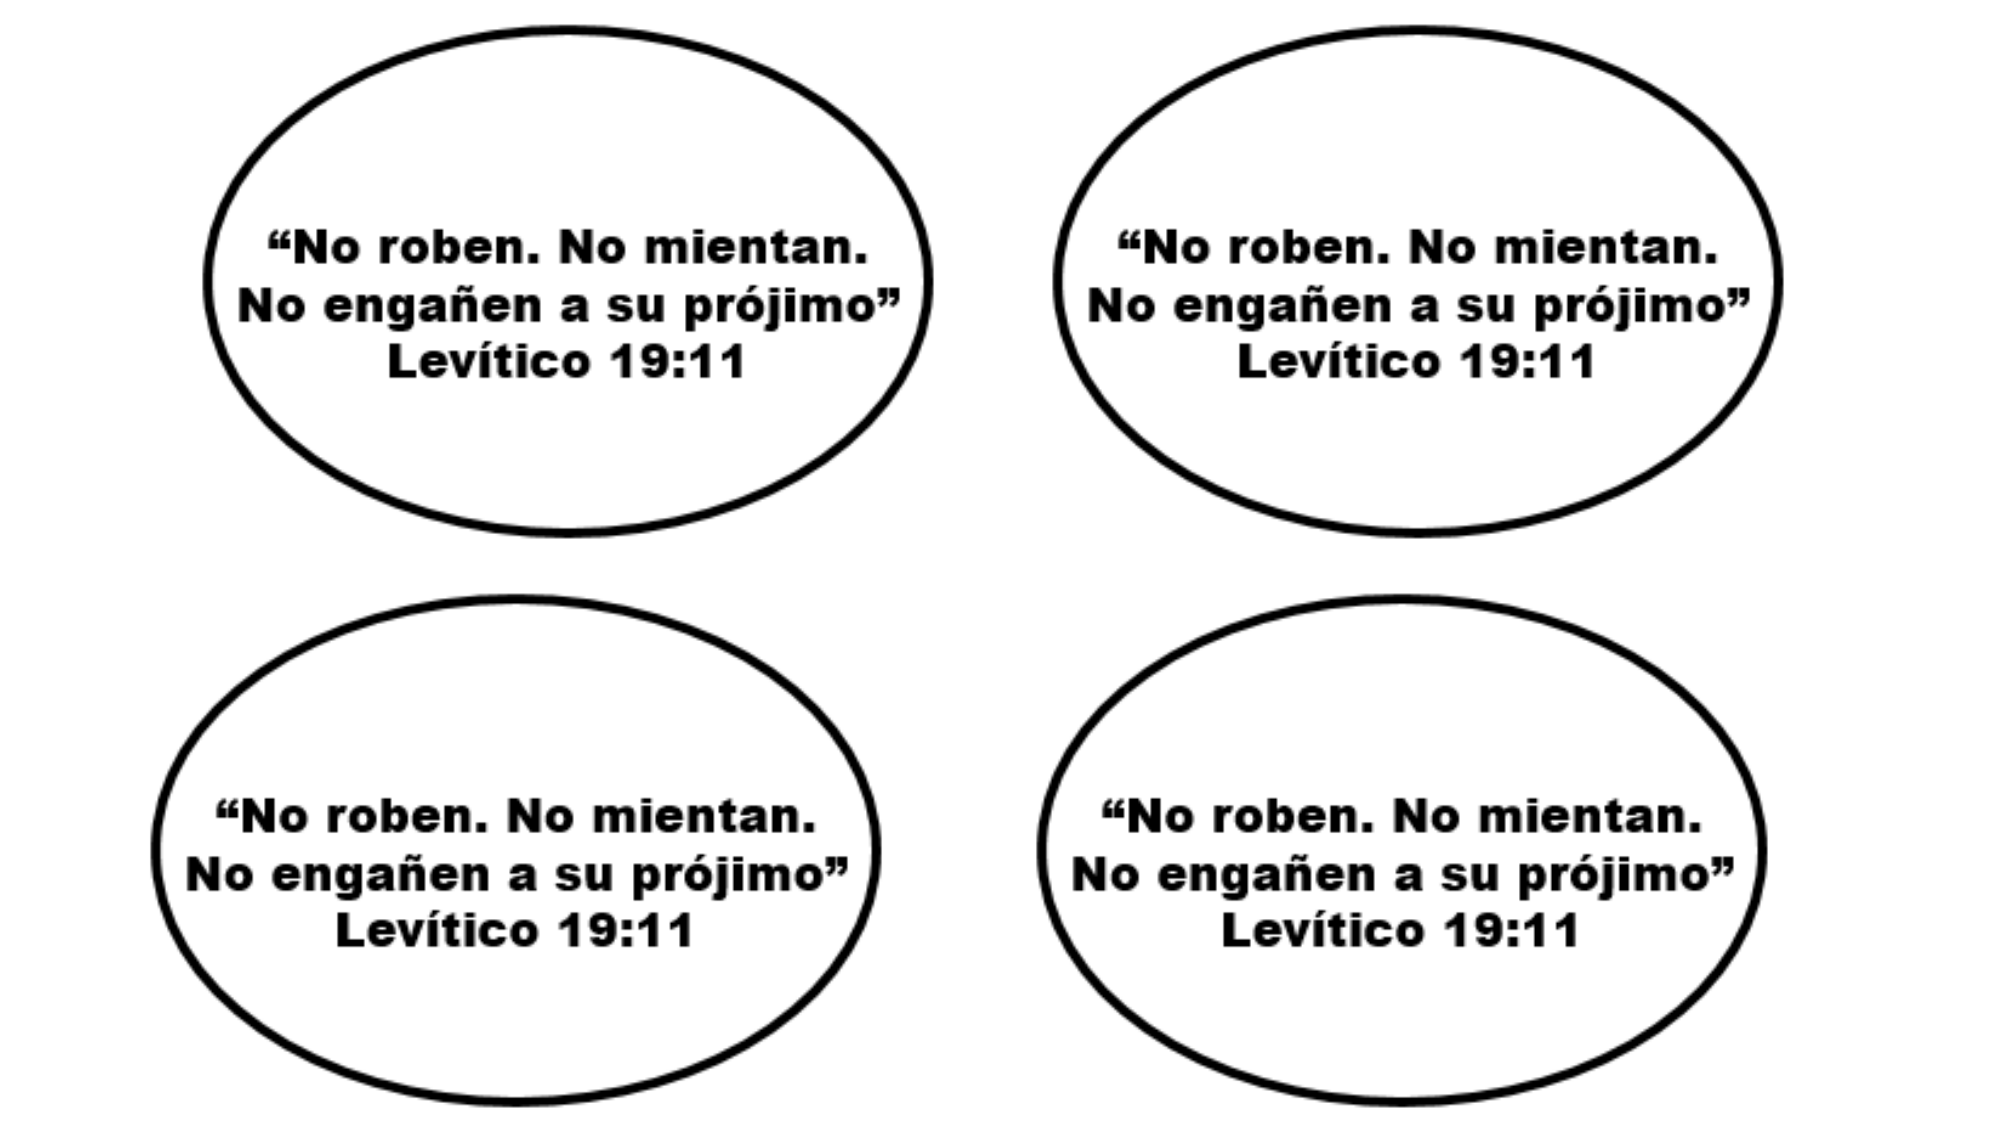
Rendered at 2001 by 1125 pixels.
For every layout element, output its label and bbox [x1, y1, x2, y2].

picture [98, 0, 1835, 1125]
